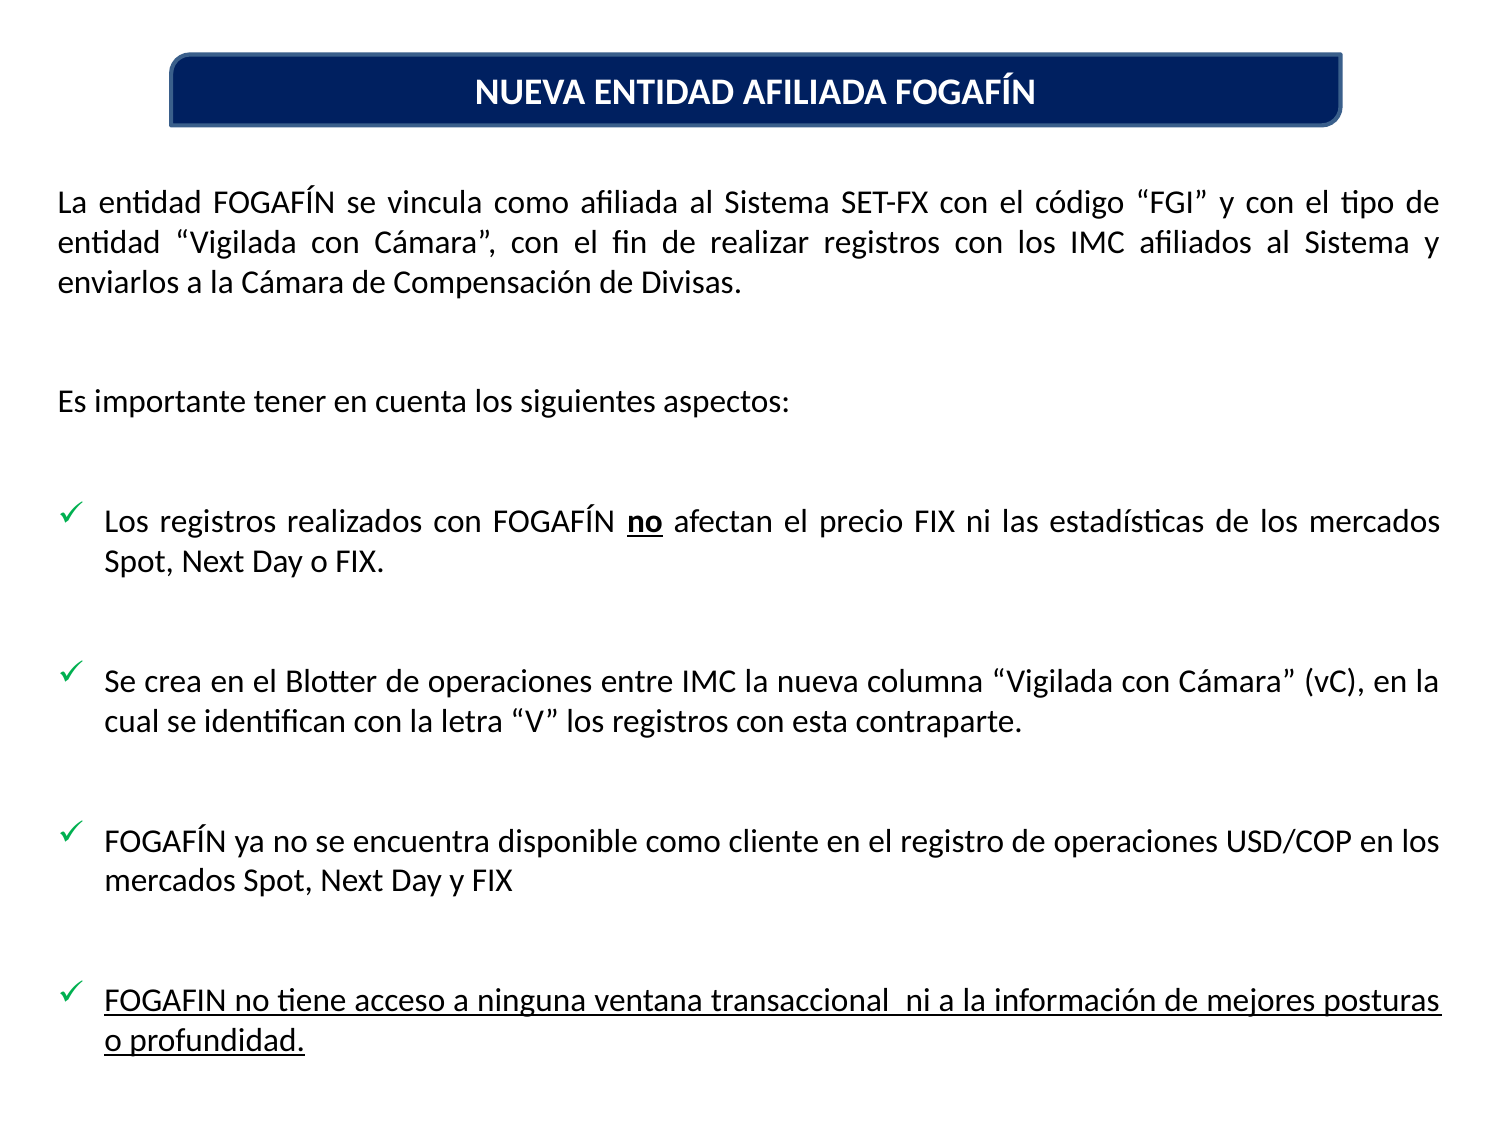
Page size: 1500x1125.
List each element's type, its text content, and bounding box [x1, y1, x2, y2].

text_box La entidad FOGAFÍN se vincula como afiliada al Sistema SET-FX con el código “FGI” y con el tipo de entidad “Vigilada con Cámara”, con el fin de realizar registros con los IMC afiliados al Sistema y enviarlos a la Cámara de Compensación de Divisas. Es importante tener en cuenta los siguientes aspectos: Los registros realizados con FOGAFÍN no afectan el precio FIX ni las estadísticas de los mercados Spot, Next Day o FIX. Se crea en el Blotter de operaciones entre IMC la nueva columna “Vigilada con Cámara” (vC), en la cual se identifican con la letra “V” los registros con esta contraparte. FOGAFÍN ya no se encuentra disponible como cliente en el registro de operaciones USD/COP en los mercados Spot, Next Day y FIX FOGAFIN no tiene acceso a ninguna ventana transaccional ni a la información de mejores posturas o profundidad. [42, 172, 1457, 1066]
text_box NUEVA ENTIDAD AFILIADA FOGAFÍN [169, 52, 1343, 128]
